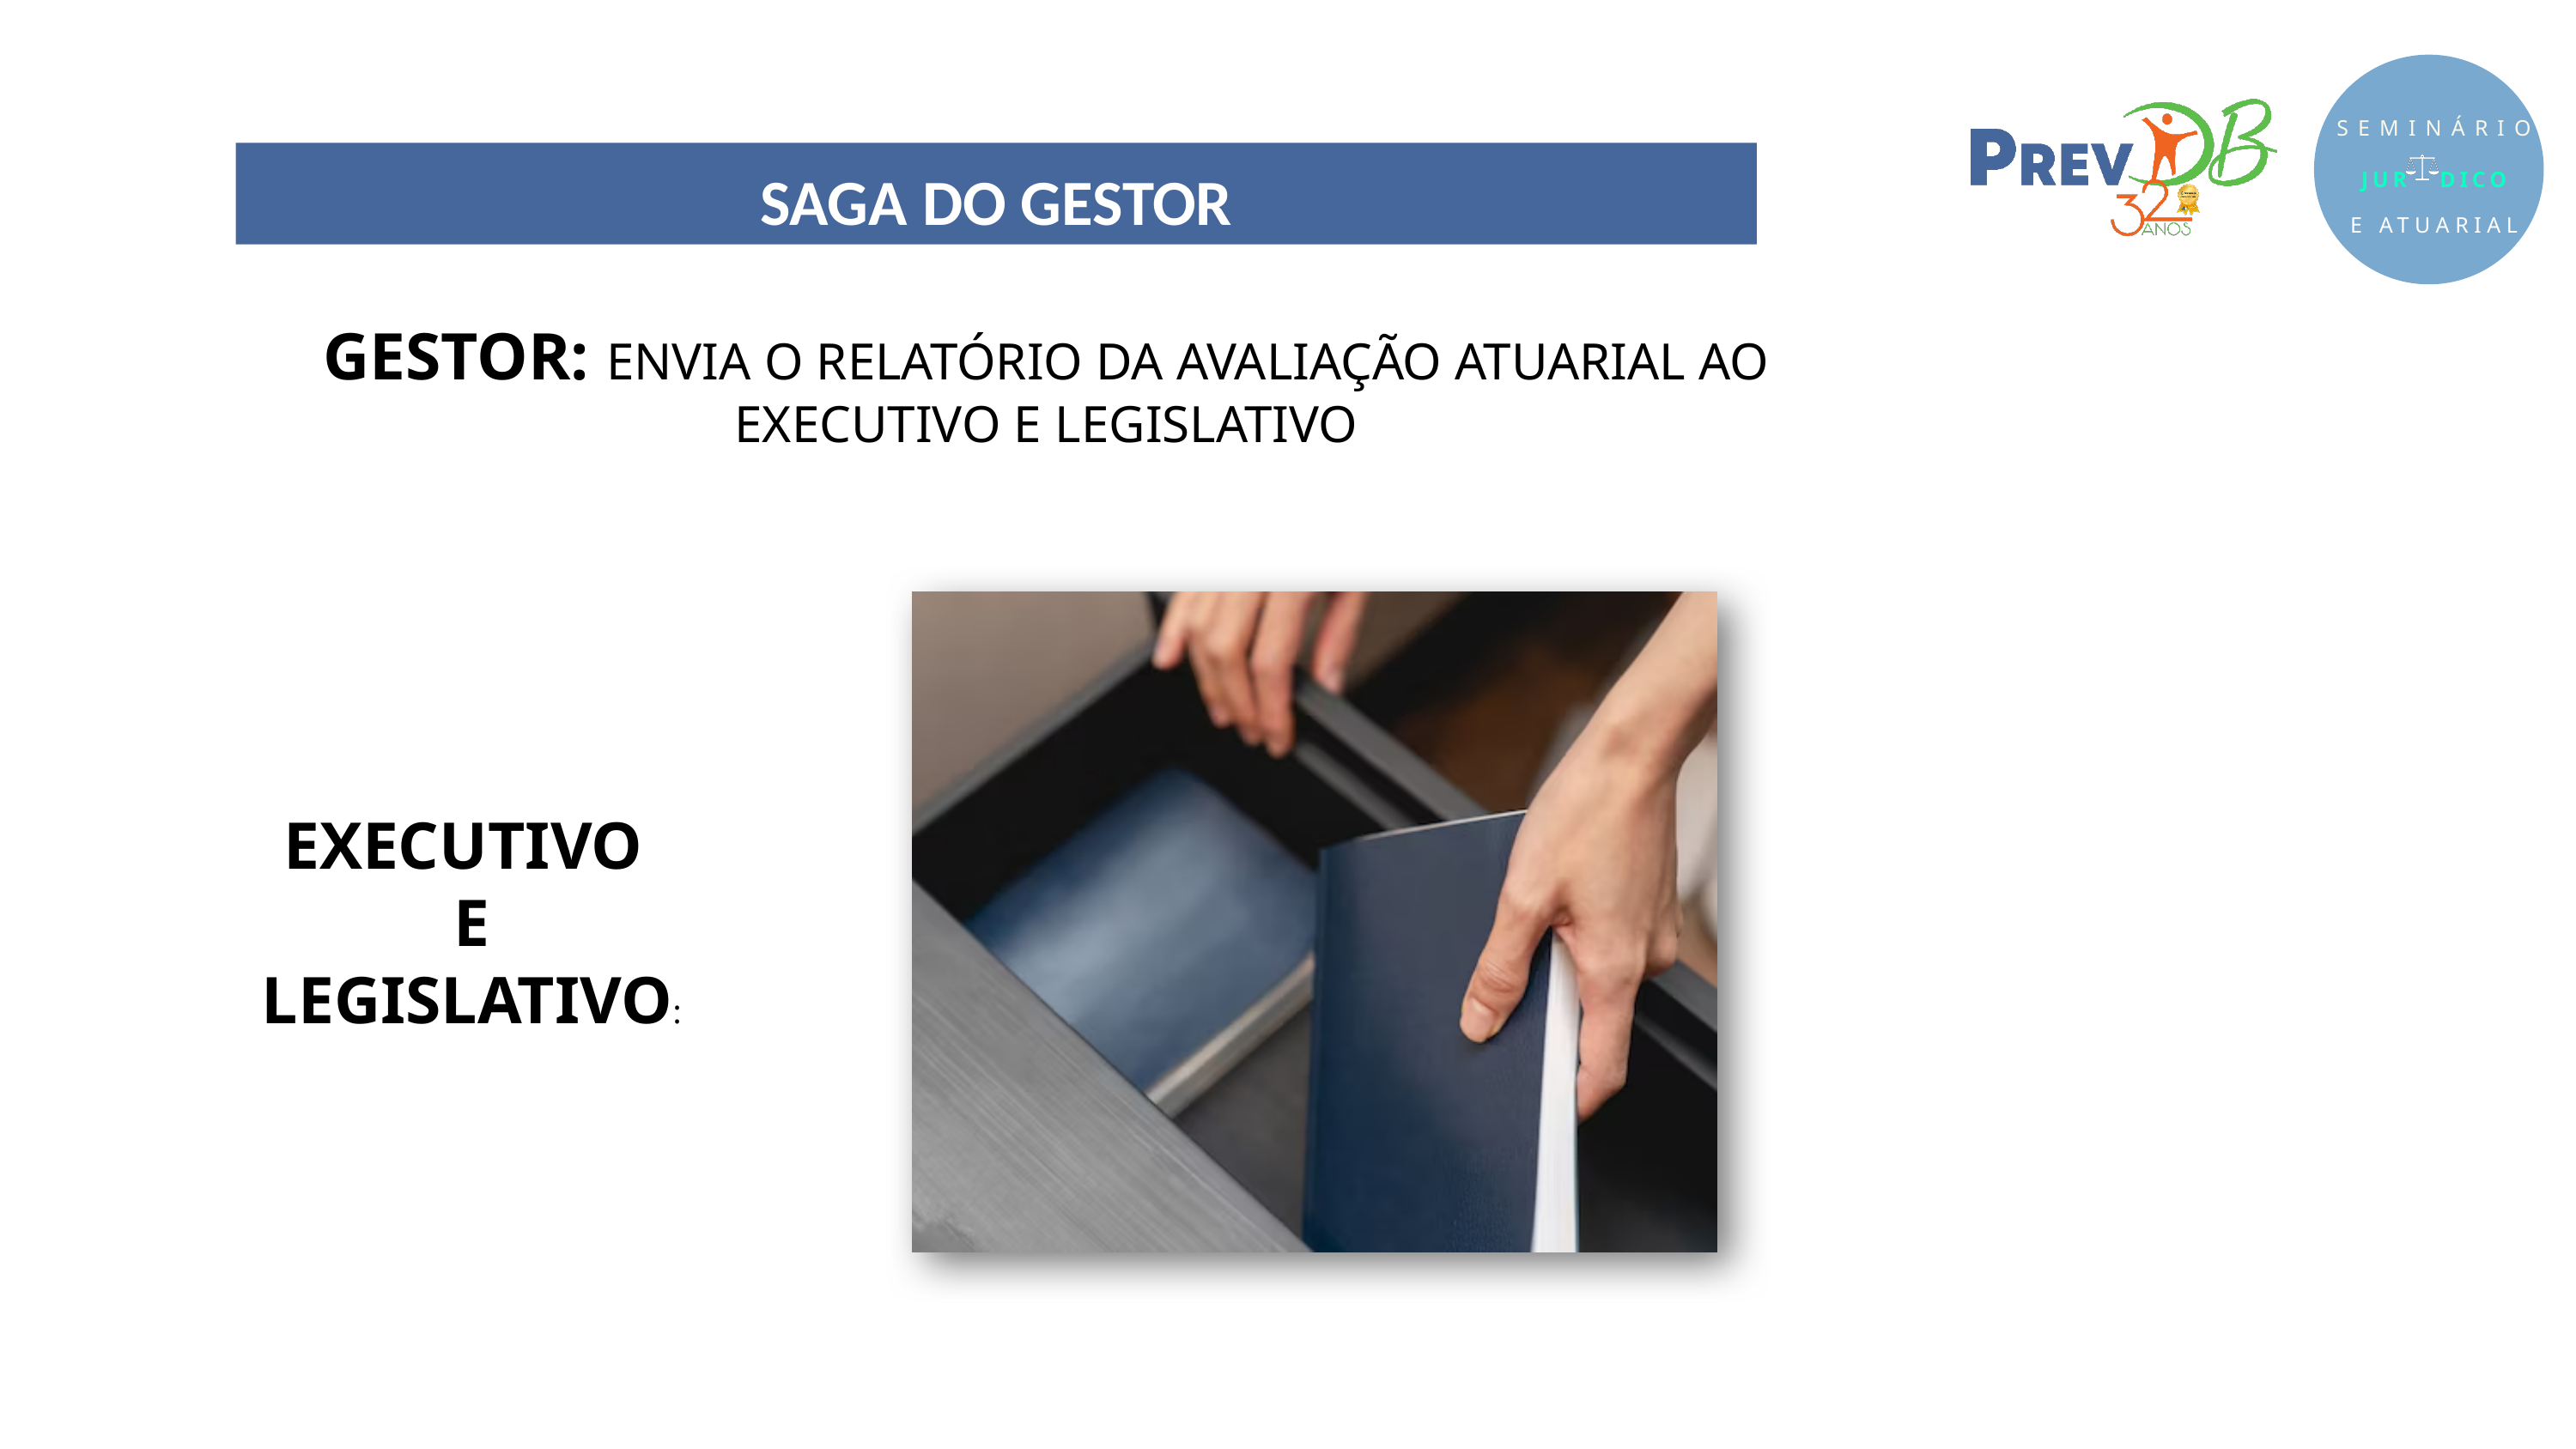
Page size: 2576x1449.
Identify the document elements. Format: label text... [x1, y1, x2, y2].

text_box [2313, 54, 2544, 75]
picture [912, 591, 1718, 1252]
picture [1970, 99, 2277, 236]
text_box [2313, 238, 2544, 285]
text_box GESTOR: ENVIA O RELATÓRIO DA AVALIAÇÃO ATUARIAL AO EXECUTIVO E LEGISLATIVO [246, 315, 1846, 453]
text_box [2297, 76, 2572, 232]
text_box SAGA DO GESTOR [234, 141, 1759, 246]
text_box EXECUTIVO E LEGISLATIVO: [235, 804, 708, 1037]
